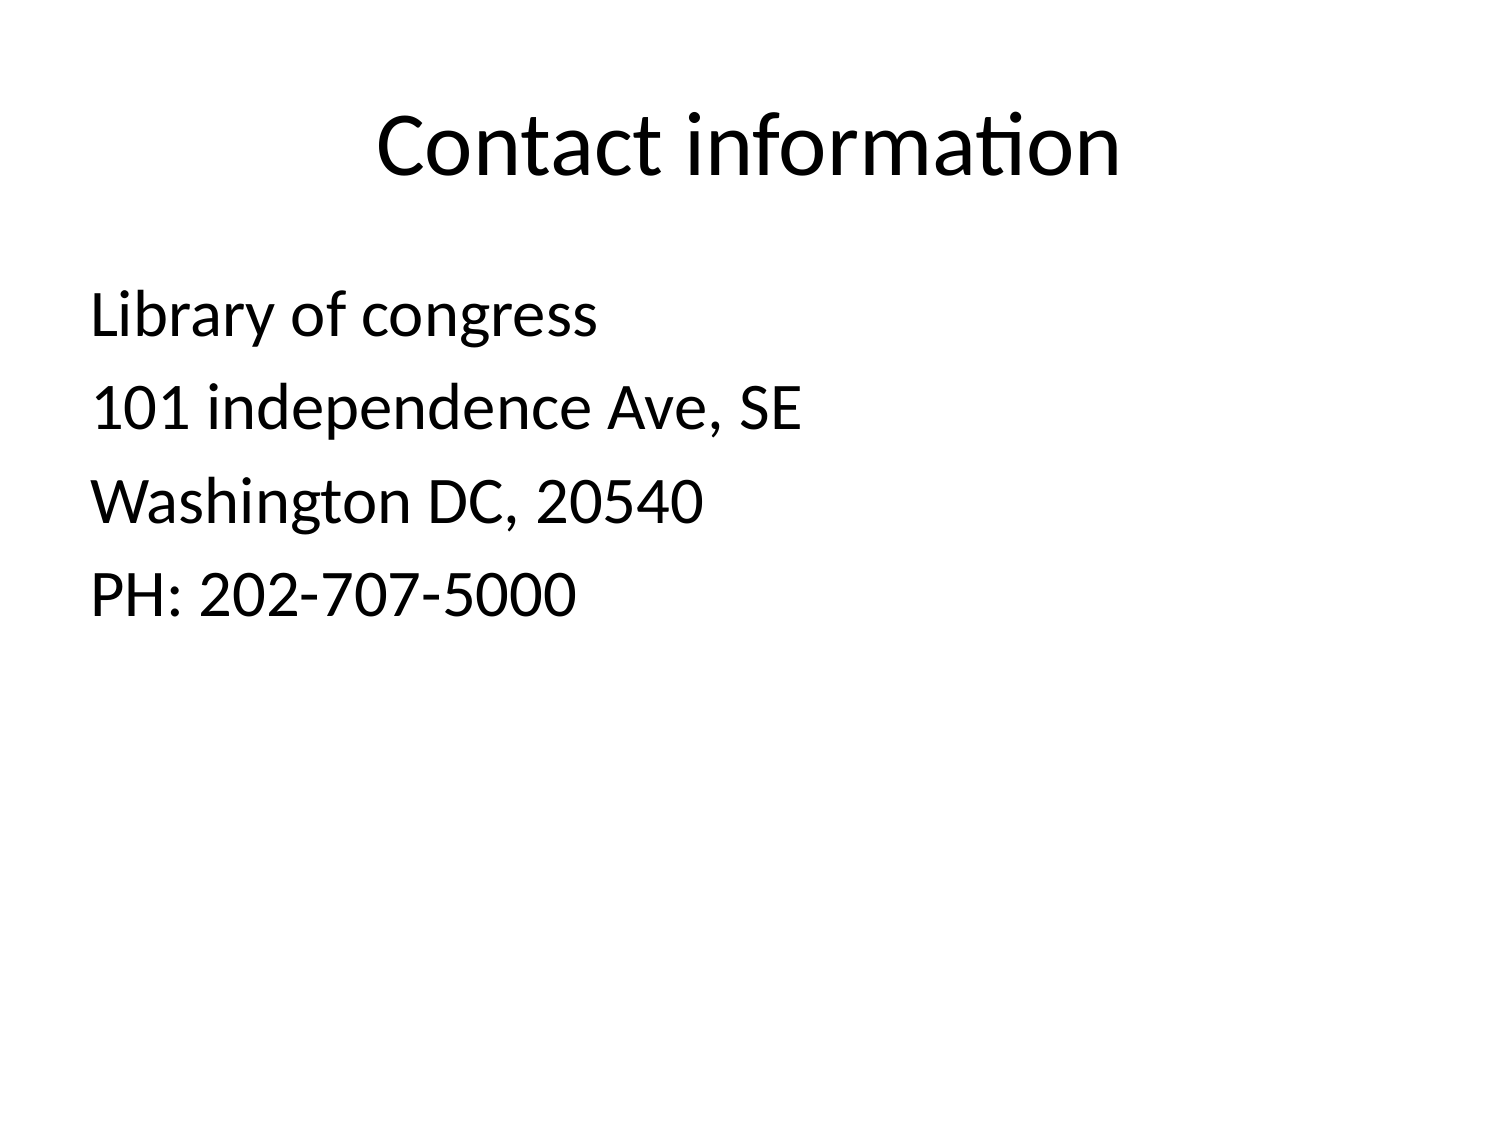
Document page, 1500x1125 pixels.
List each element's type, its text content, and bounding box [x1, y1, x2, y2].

title Contact information [75, 45, 1425, 233]
list Library of congress 101 independence Ave, SE Washington DC, 20540 PH: 202-707-5000 [75, 262, 1425, 1005]
